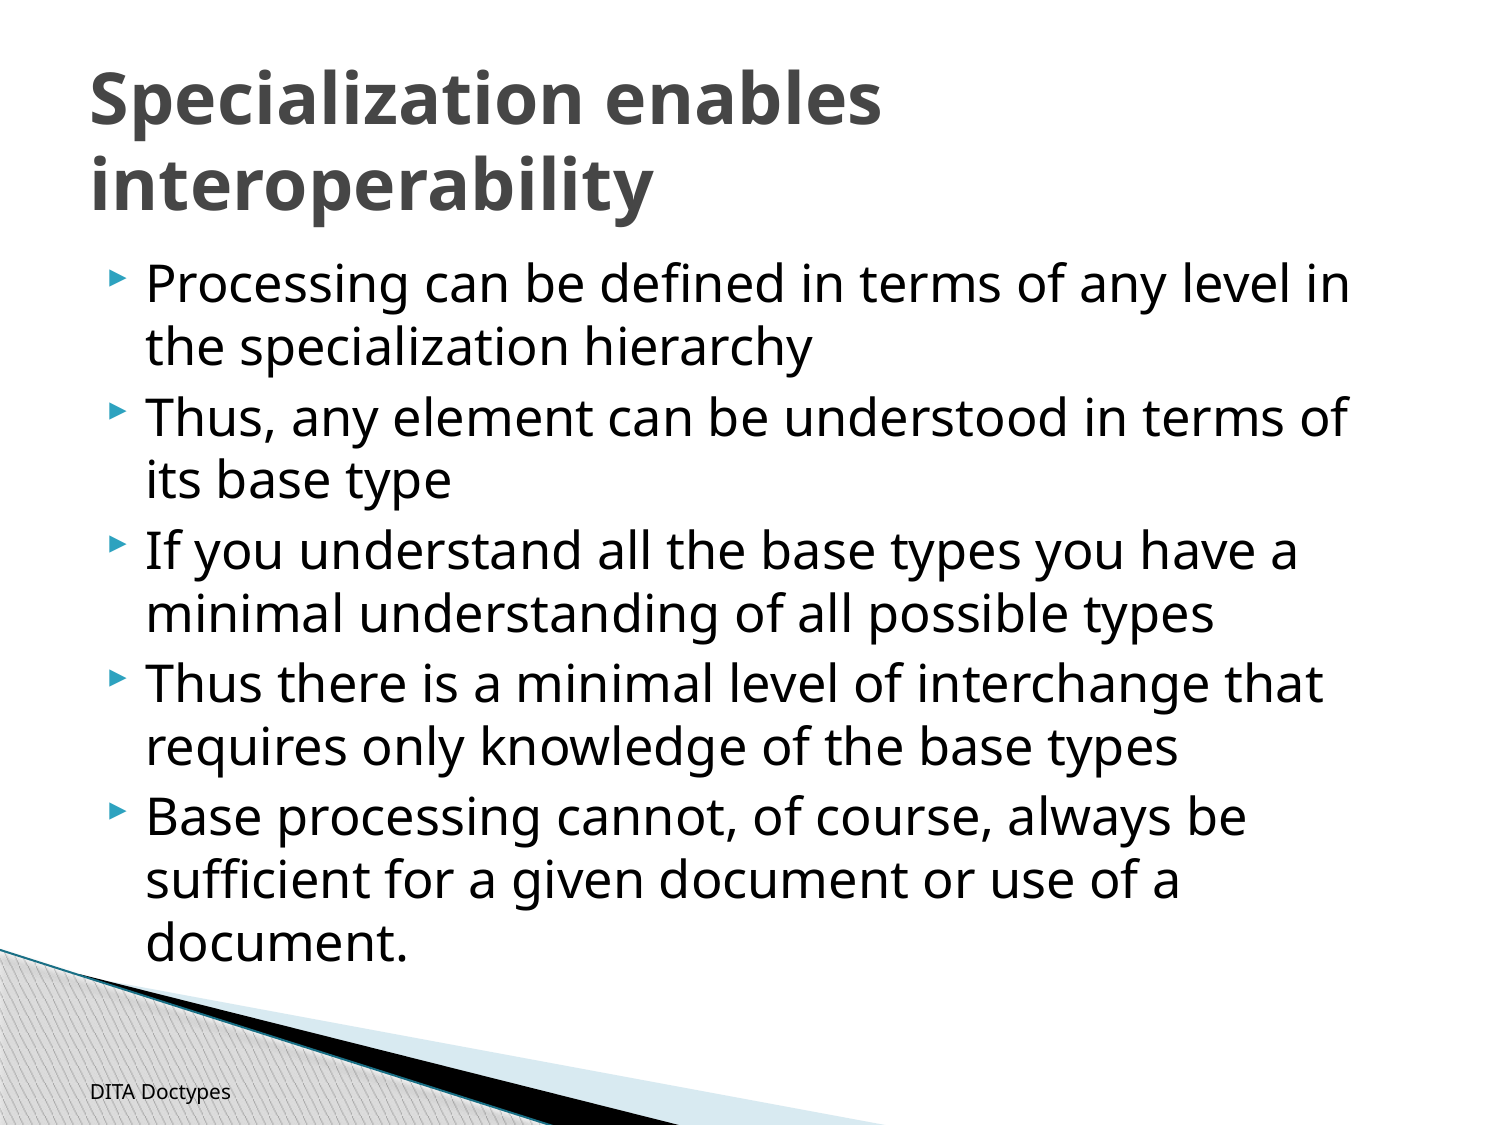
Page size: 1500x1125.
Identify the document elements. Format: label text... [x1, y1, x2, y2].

list Processing can be defined in terms of any level in the specialization hierarchy Thus, any element can be understood in terms of its base type If you understand all the base types you have a minimal understanding of all possible types Thus there is a minimal level of interchange that requires only knowledge of the base types Base processing cannot, of course, always be sufficient for a given document or use of a document. [75, 243, 1425, 986]
title Specialization enables interoperability [75, 45, 1425, 233]
